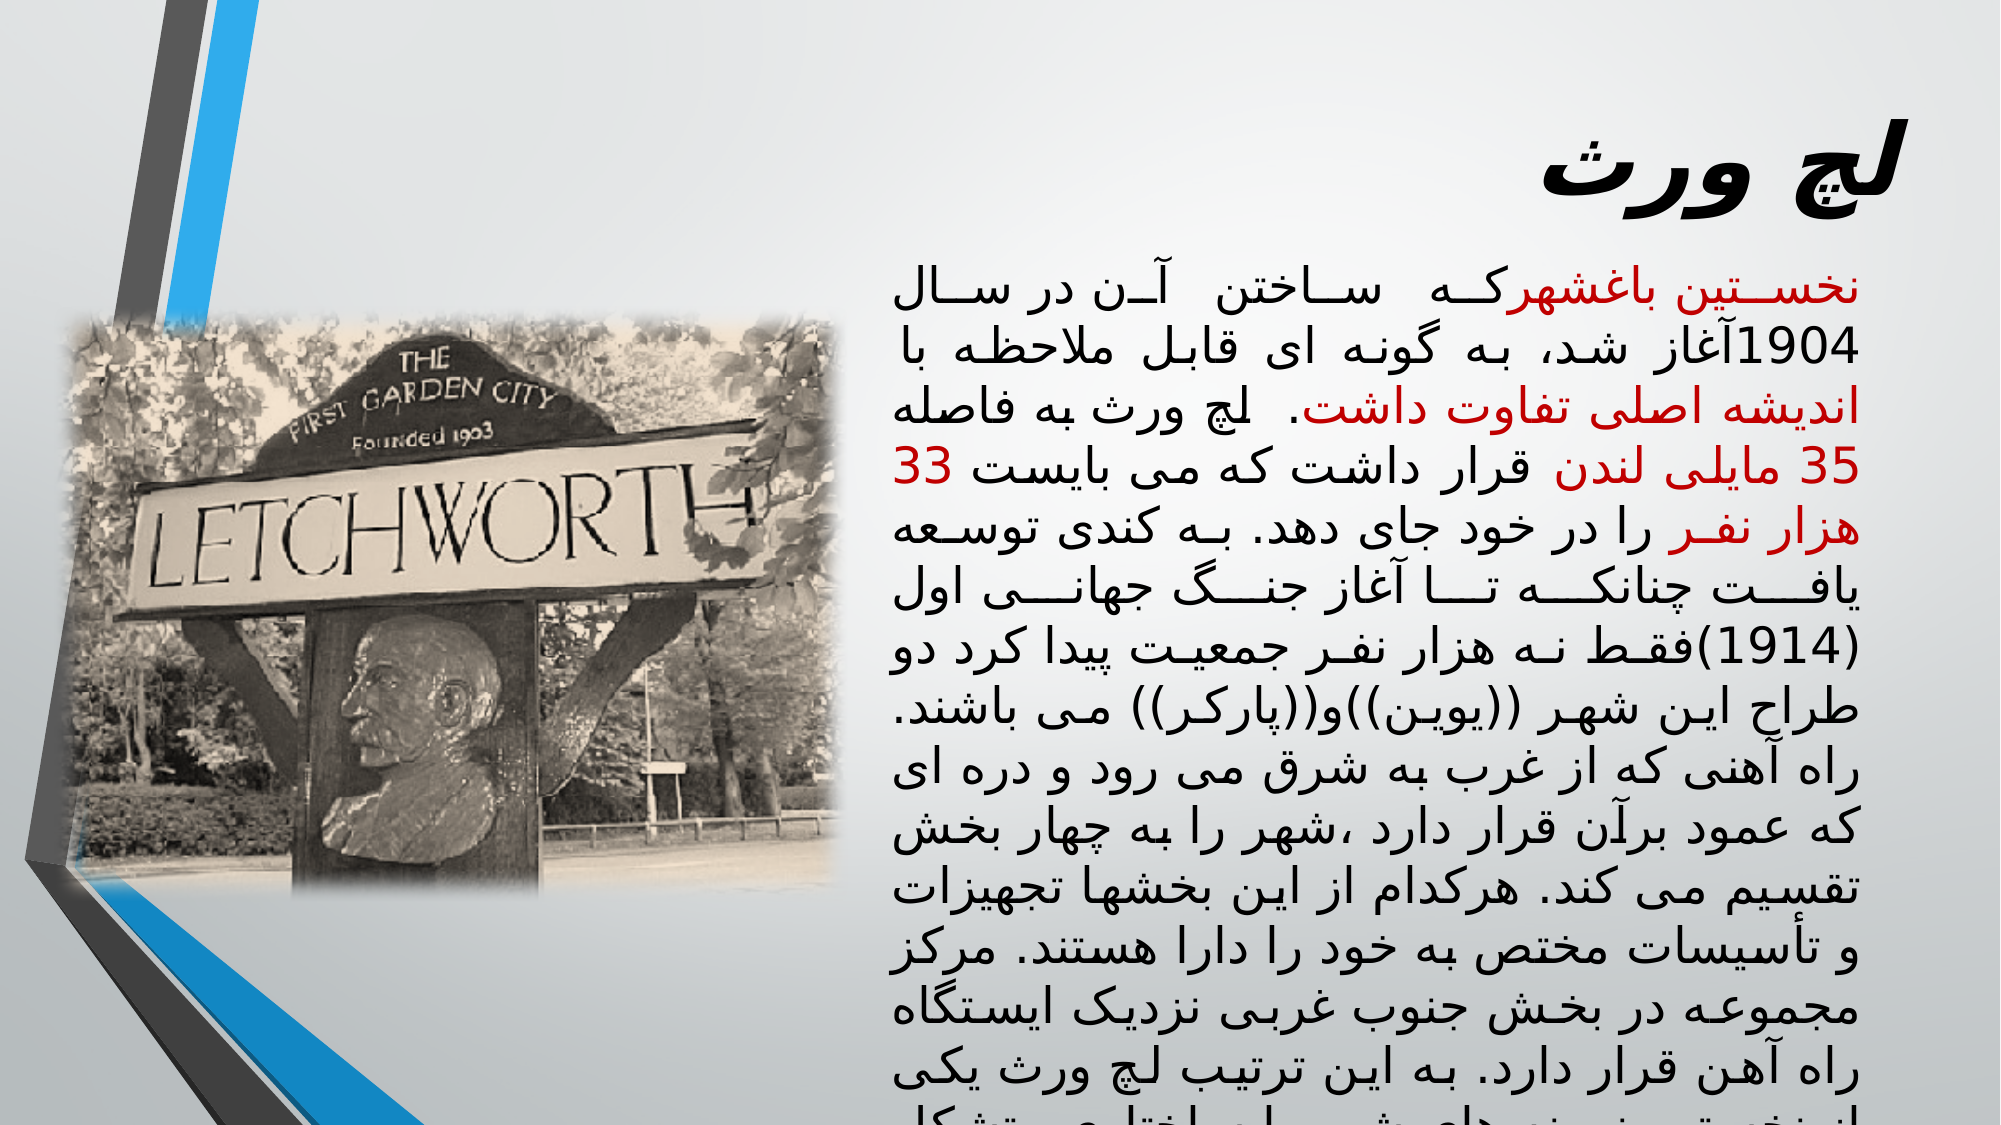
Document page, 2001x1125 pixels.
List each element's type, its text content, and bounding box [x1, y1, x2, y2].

text_box نخستین باغشهرکه ساختن آن در سال 1904آغاز شد، به گونه ای قابل ملاحظه با اندیشه اصلی تفاوت داشت. لچ ورث به فاصله 35 مایلی لندن قرار داشت که می بایست 33 هزار نفر را در خود جای دهد. به کندی توسعه یافت چنانکه تا آغاز جنگ جهانی اول (1914)فقط نه هزار نفر جمعیت پیدا کرد دو طراح این شهر ((یوین))و((پارکر)) می باشند. راه آهنی که از غرب به شرق می رود و دره ای که عمود برآن قرار دارد ،شهر را به چهار بخش تقسیم می کند. هرکدام از این بخشها تجهیزات و تأسیسات مختص به خود را دارا هستند. مرکز مجموعه در بخش جنوب غربی نزدیک ایستگاه راه آهن قرار دارد. به این ترتیب لچ ورث یکی از نخستین نمونه های شهر با ساختاری متشکل از((واحد های همسایگی)) است. [876, 246, 1877, 1125]
text_box لچ ورث [1518, 88, 1913, 224]
picture [54, 306, 849, 903]
